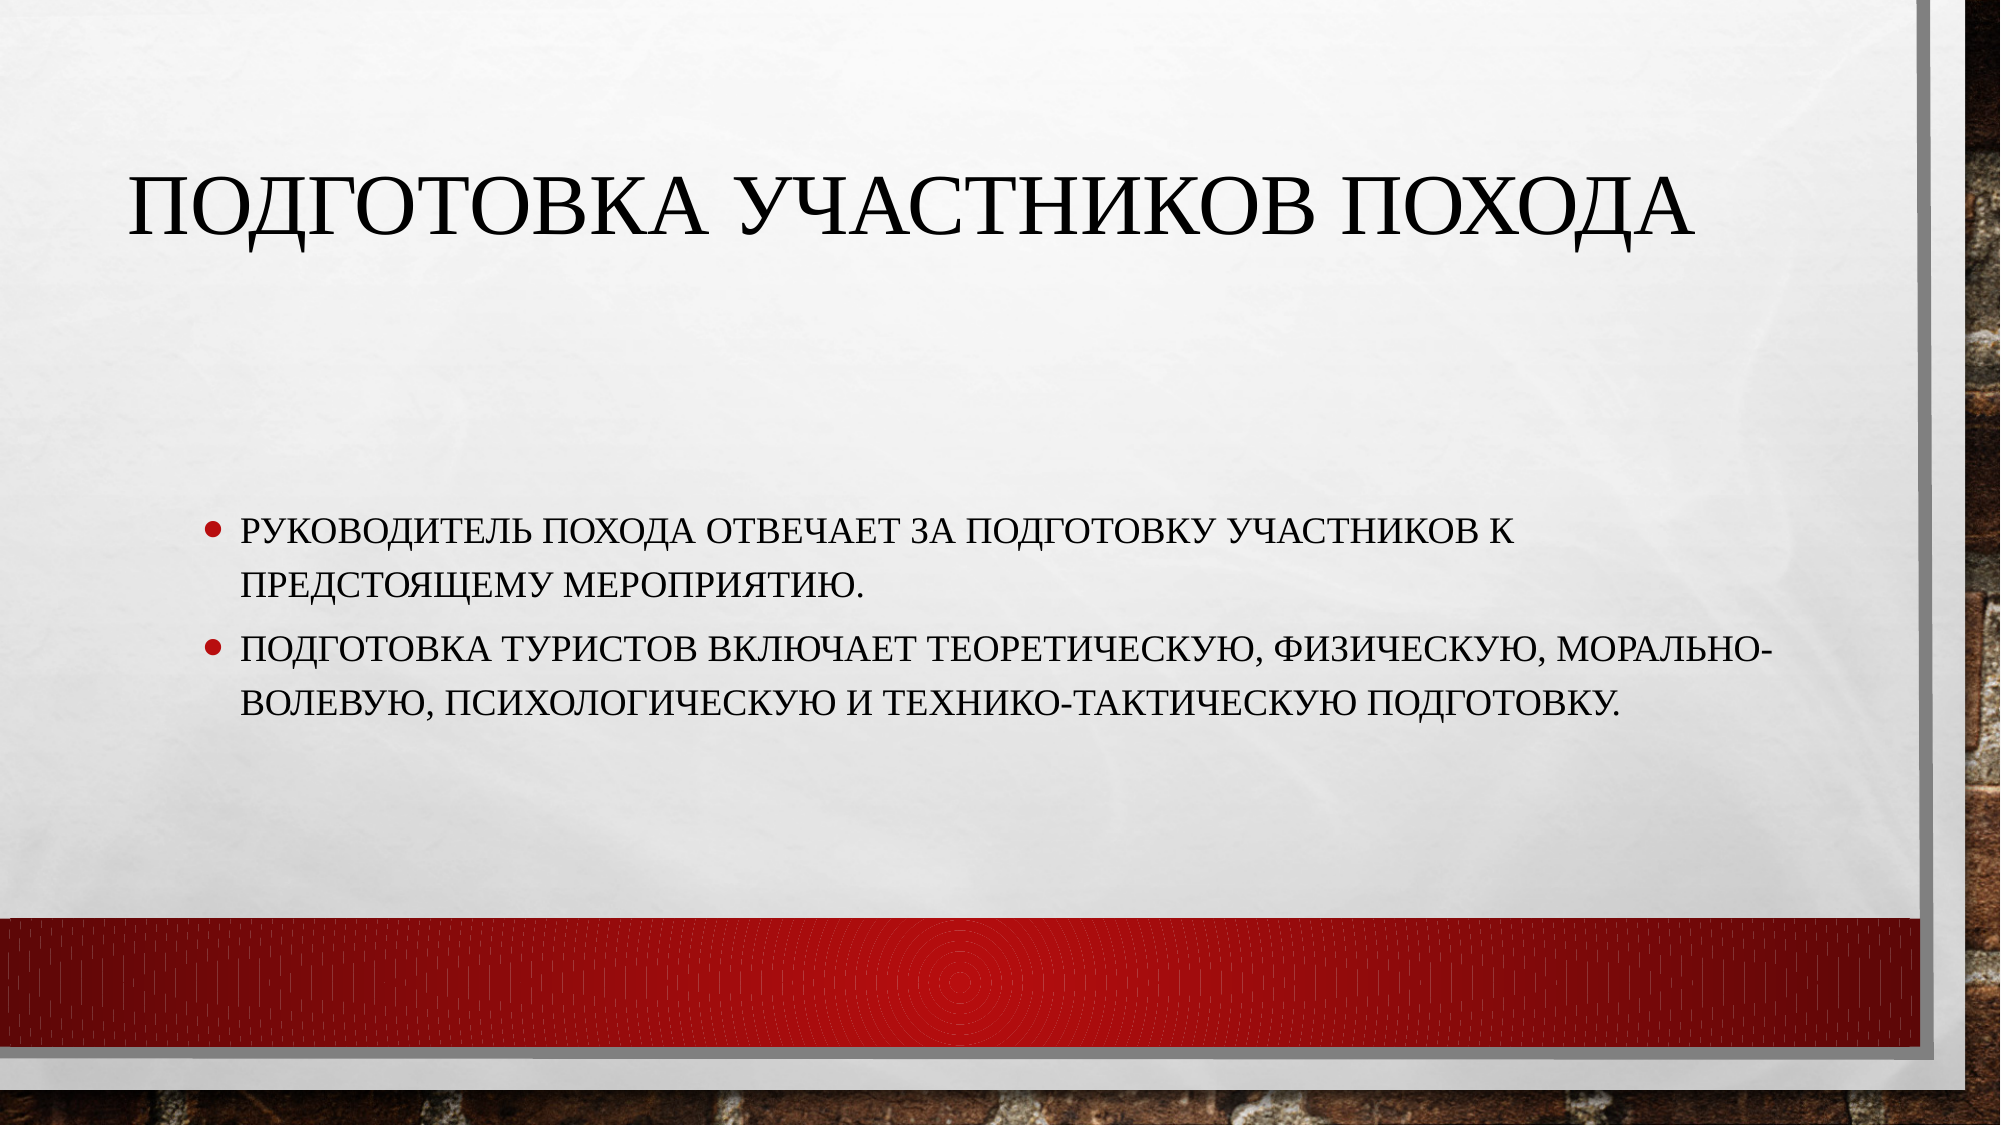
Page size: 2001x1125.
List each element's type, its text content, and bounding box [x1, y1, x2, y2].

list Руководитель похода отвечает за подготовку участников к предстоящему мероприятию. Подготовка туристов включает теоретическую, физическую, морально-волевую, психологическую и технико-тактическую подготовку. [112, 338, 1818, 882]
title Подготовка участников похода [112, 112, 1818, 302]
picture [0, 0, 2000, 1125]
